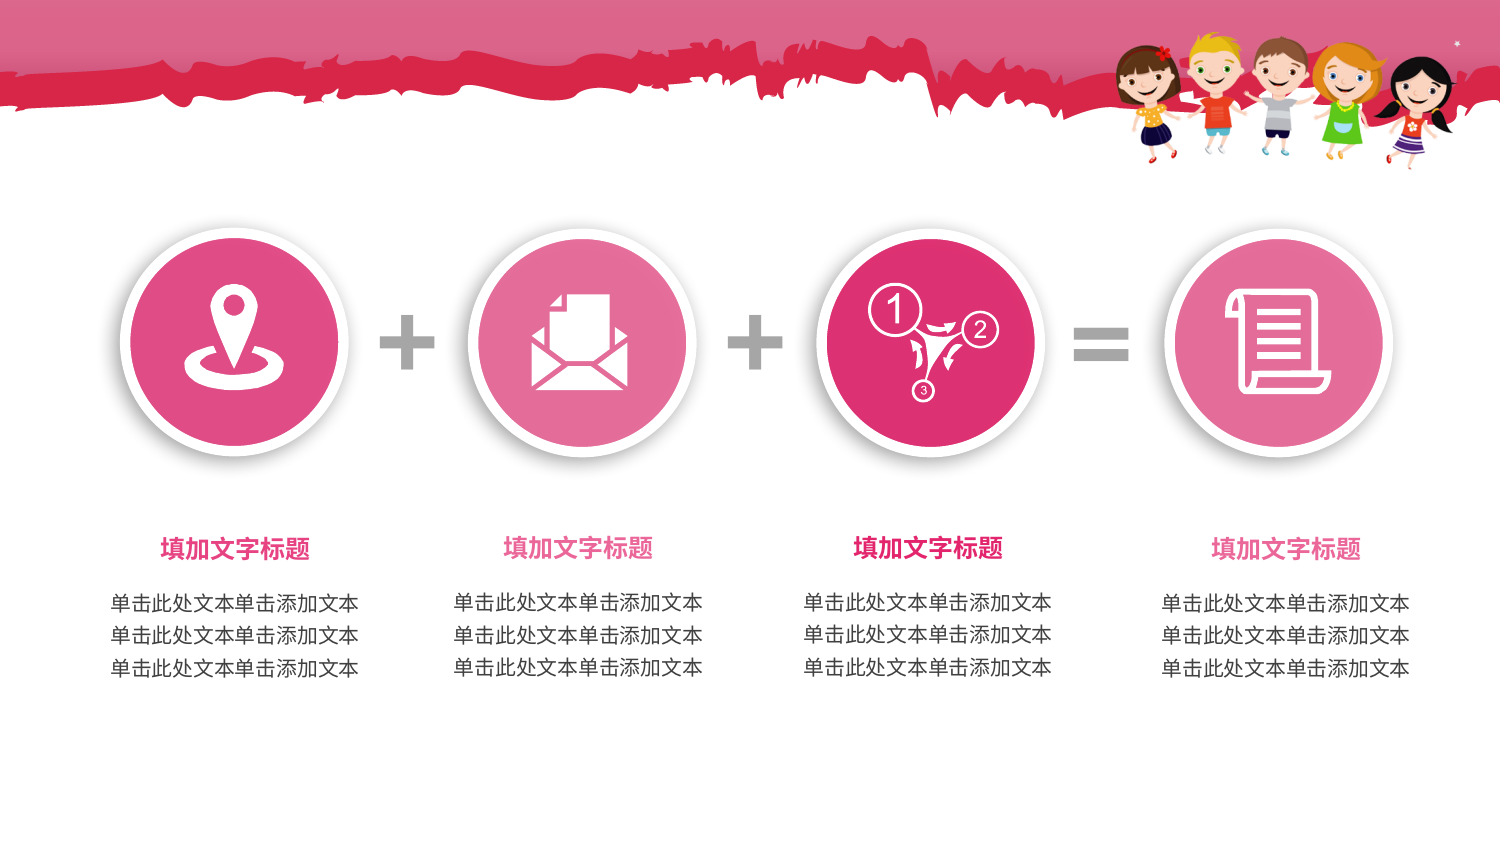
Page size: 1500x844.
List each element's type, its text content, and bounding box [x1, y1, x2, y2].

text_box 填加文字标题 [87, 525, 384, 564]
text_box [1170, 233, 1389, 453]
text_box 单击此处文本单击添加文本单击此处文本单击添加文本单击此处文本单击添加文本 [801, 574, 1056, 680]
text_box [1225, 288, 1332, 395]
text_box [184, 284, 284, 391]
text_box [868, 282, 1000, 403]
text_box 填加文字标题 [430, 525, 728, 563]
text_box [124, 232, 339, 452]
text_box [476, 233, 687, 453]
text_box 单击此处文本单击添加文本单击此处文本单击添加文本单击此处文本单击添加文本 [107, 575, 362, 681]
text_box 单击此处文本单击添加文本单击此处文本单击添加文本单击此处文本单击添加文本 [451, 575, 706, 680]
text_box 单击此处文本单击添加文本单击此处文本单击添加文本单击此处文本单击添加文本 [1159, 575, 1414, 681]
text_box [824, 233, 1033, 453]
text_box + [339, 262, 476, 413]
text_box + [687, 262, 824, 413]
text_box = [1033, 264, 1170, 415]
picture [0, 0, 1500, 170]
text_box 填加文字标题 [1138, 525, 1435, 564]
text_box 填加文字标题 [780, 524, 1077, 563]
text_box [531, 294, 628, 390]
